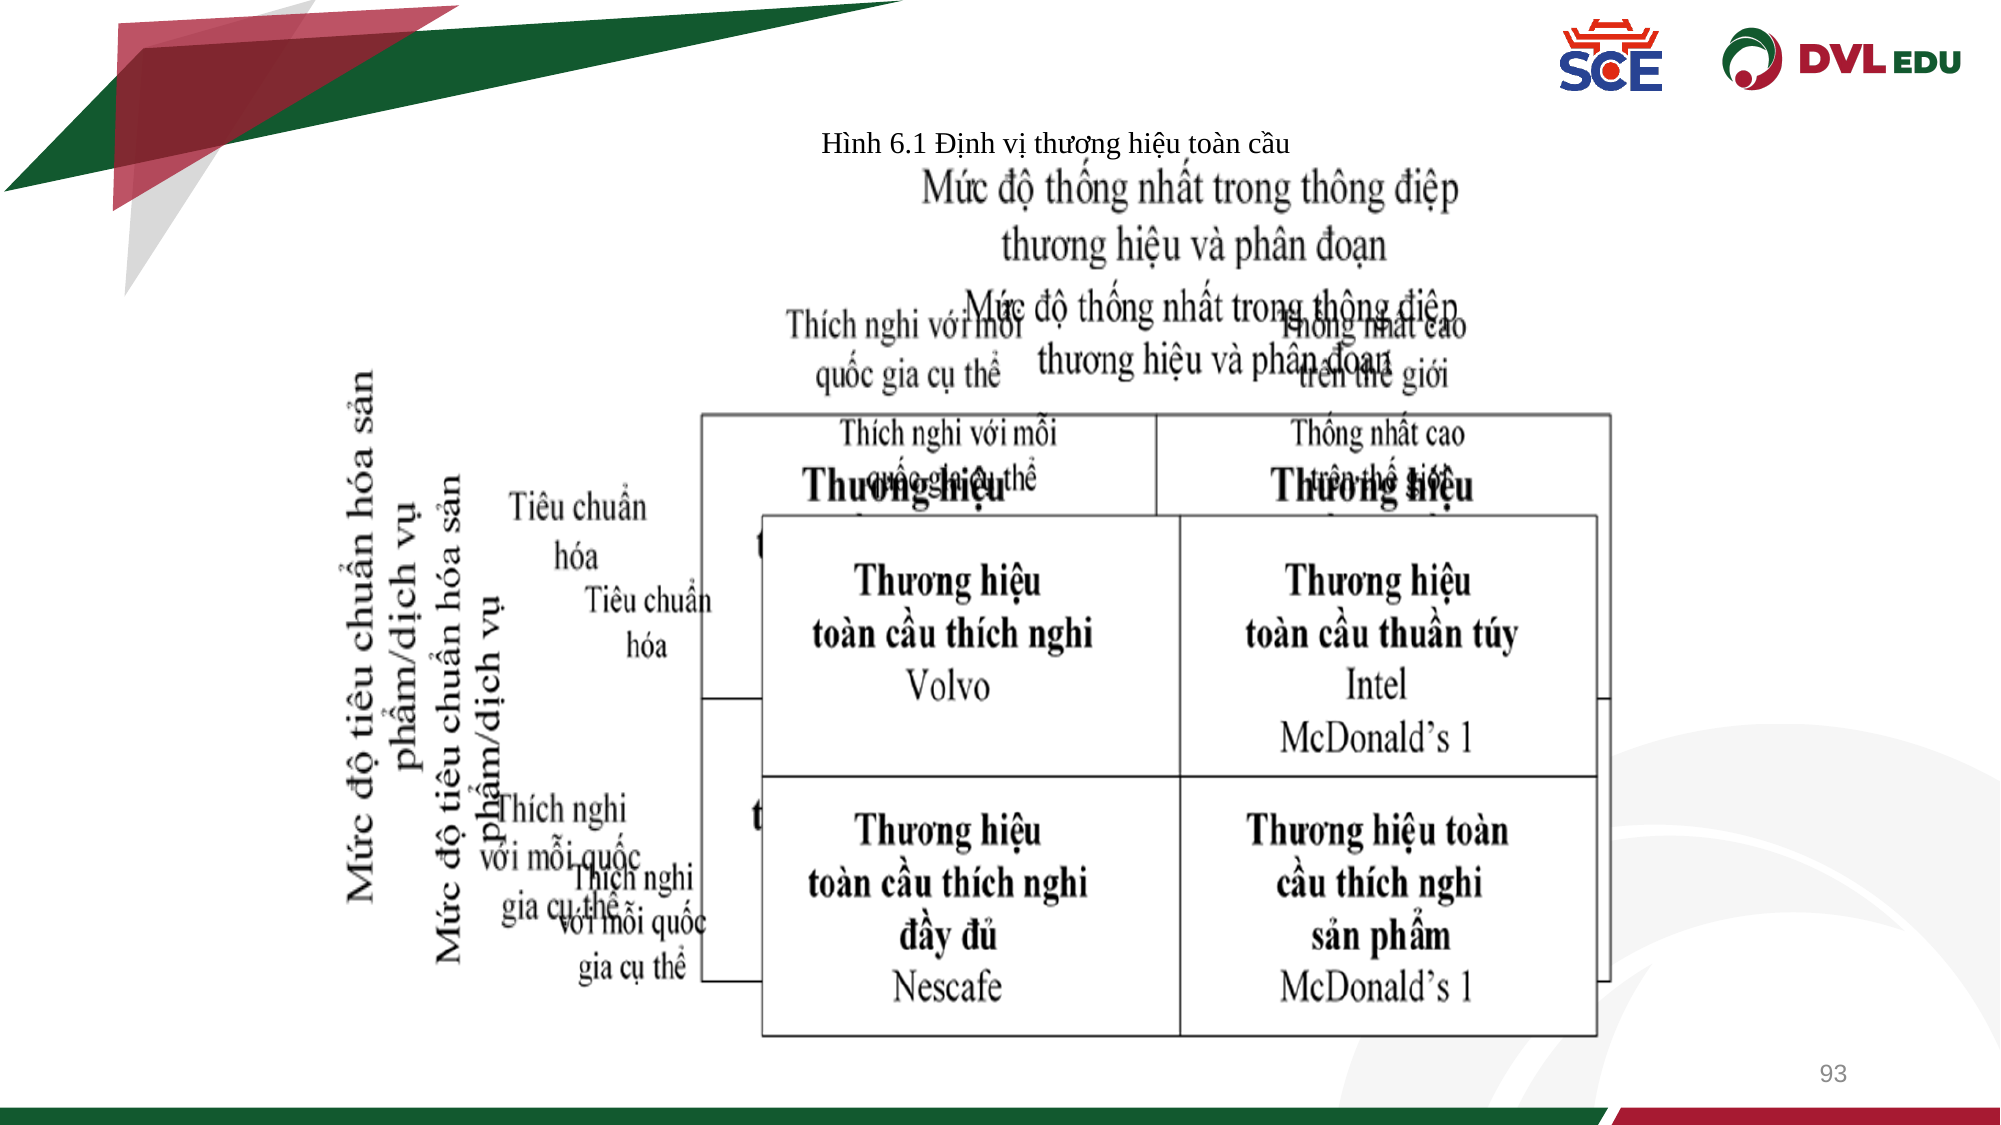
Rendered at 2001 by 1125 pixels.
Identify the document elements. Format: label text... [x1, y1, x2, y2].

title Hình 6.1 Định vị thương hiệu toàn cầu [274, 120, 1838, 168]
picture [1559, 19, 1667, 91]
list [208, 144, 1694, 1039]
slide_number 93 [1412, 1042, 1863, 1103]
picture [308, 265, 1673, 1087]
picture [1722, 27, 1961, 91]
